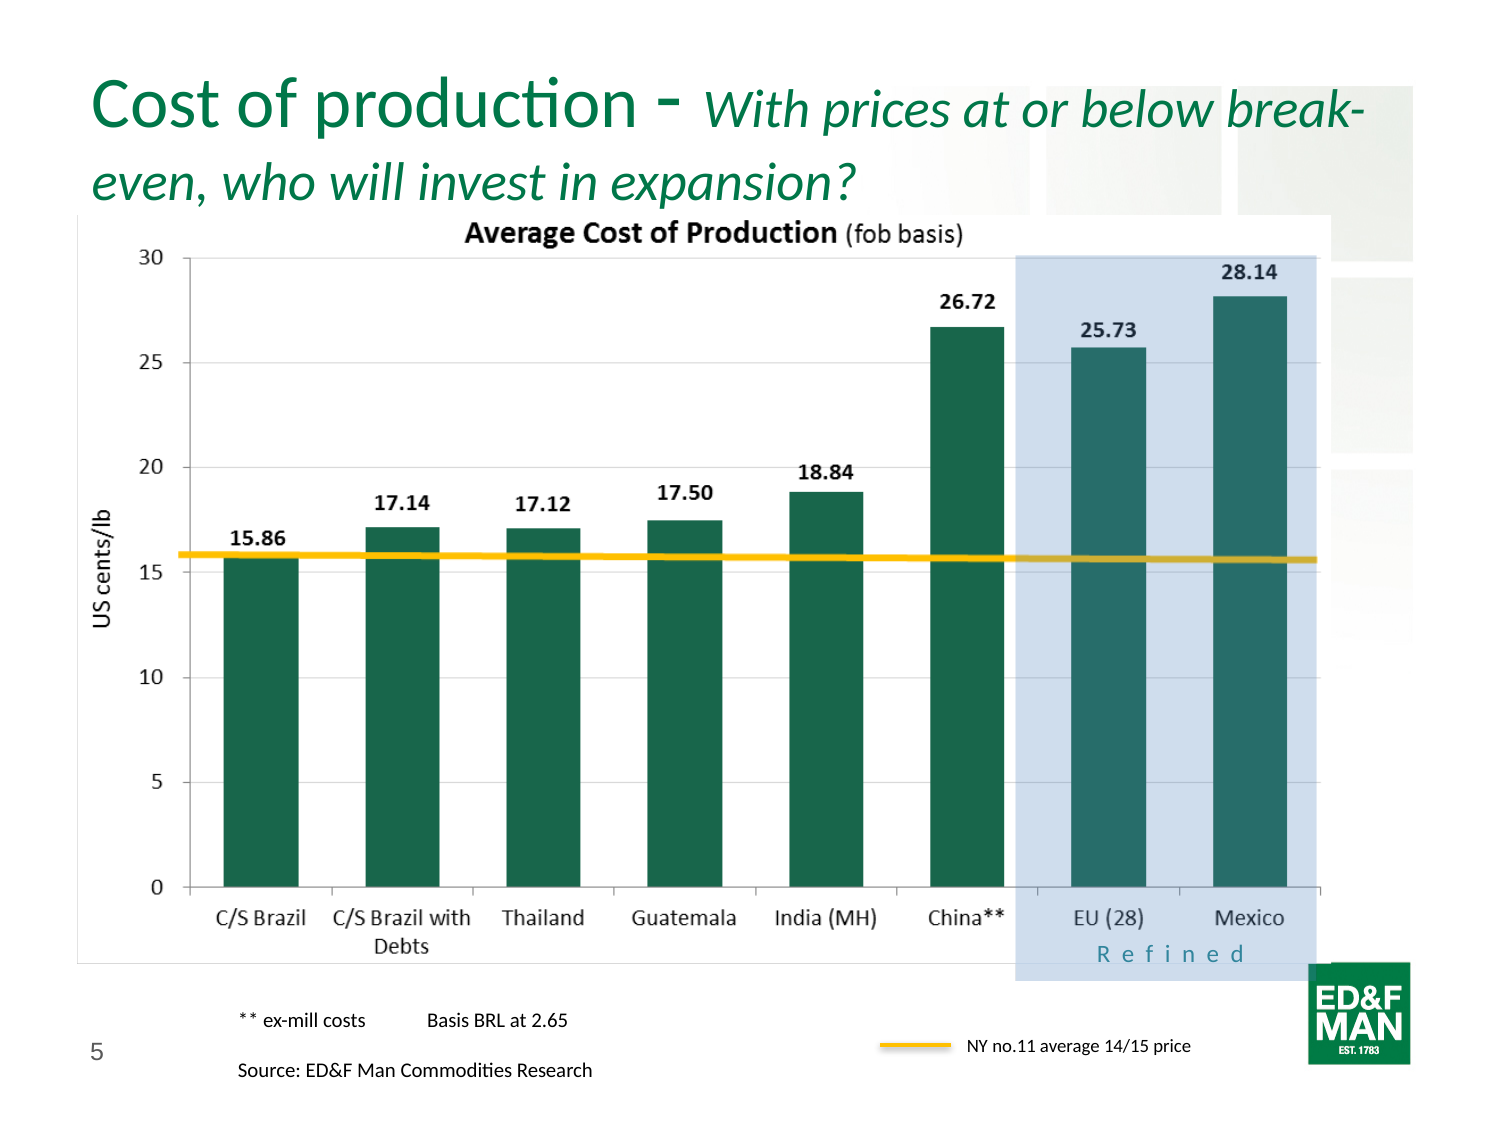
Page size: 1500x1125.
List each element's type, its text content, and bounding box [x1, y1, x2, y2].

text_box NY no.11 average 14/15 price [952, 1026, 1238, 1064]
text_box ** ex-mill costs Basis BRL at 2.65 Source: ED&F Man Commodities Research [223, 999, 767, 1090]
picture [0, 0, 1500, 1125]
title Cost of production - With prices at or below break-even, who will invest in expansion? [76, 30, 1427, 219]
